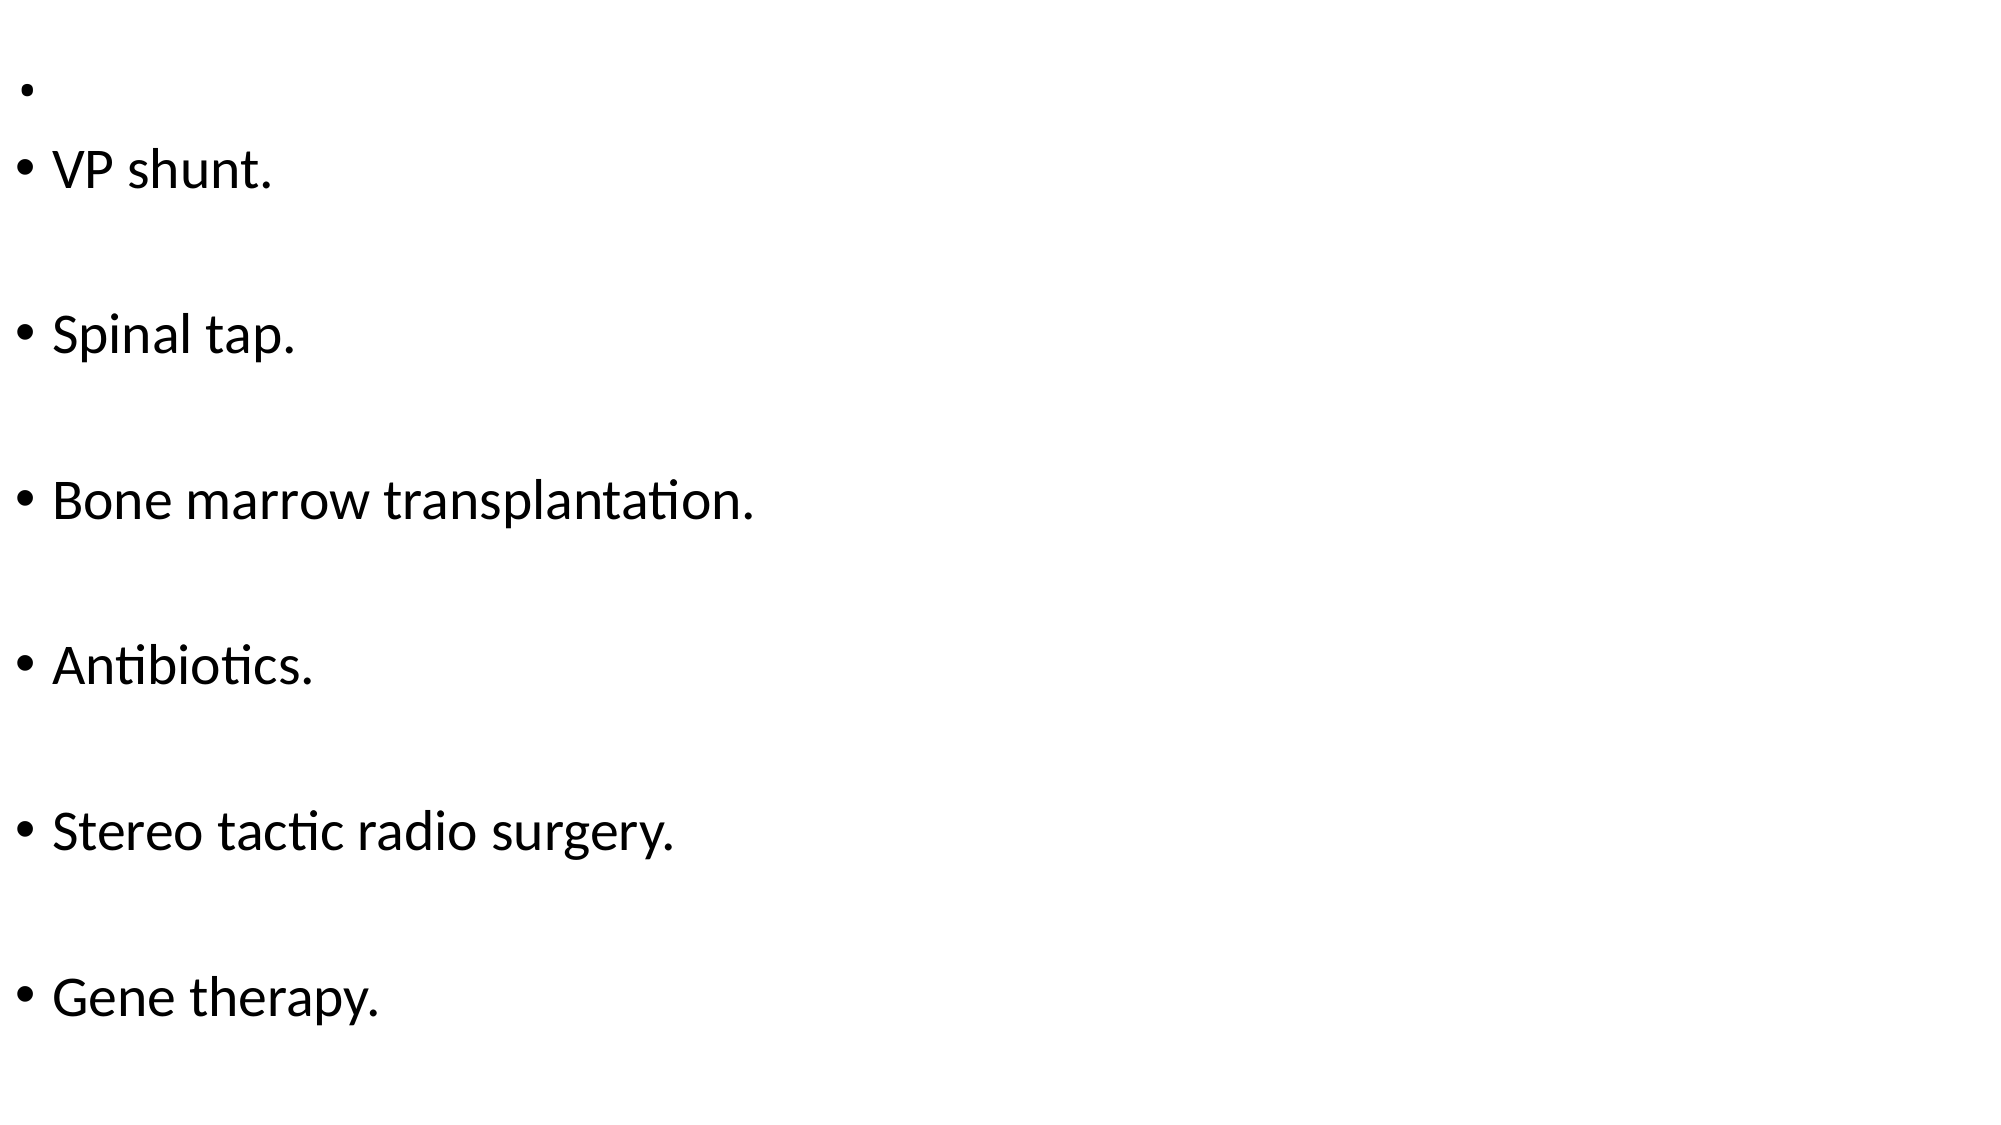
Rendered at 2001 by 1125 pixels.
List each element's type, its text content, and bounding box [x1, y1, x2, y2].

list VP shunt. Spinal tap. Bone marrow transplantation. Antibiotics. Stereo tactic radio surgery. Gene therapy. [0, 130, 2000, 1125]
title . [0, 0, 1863, 130]
